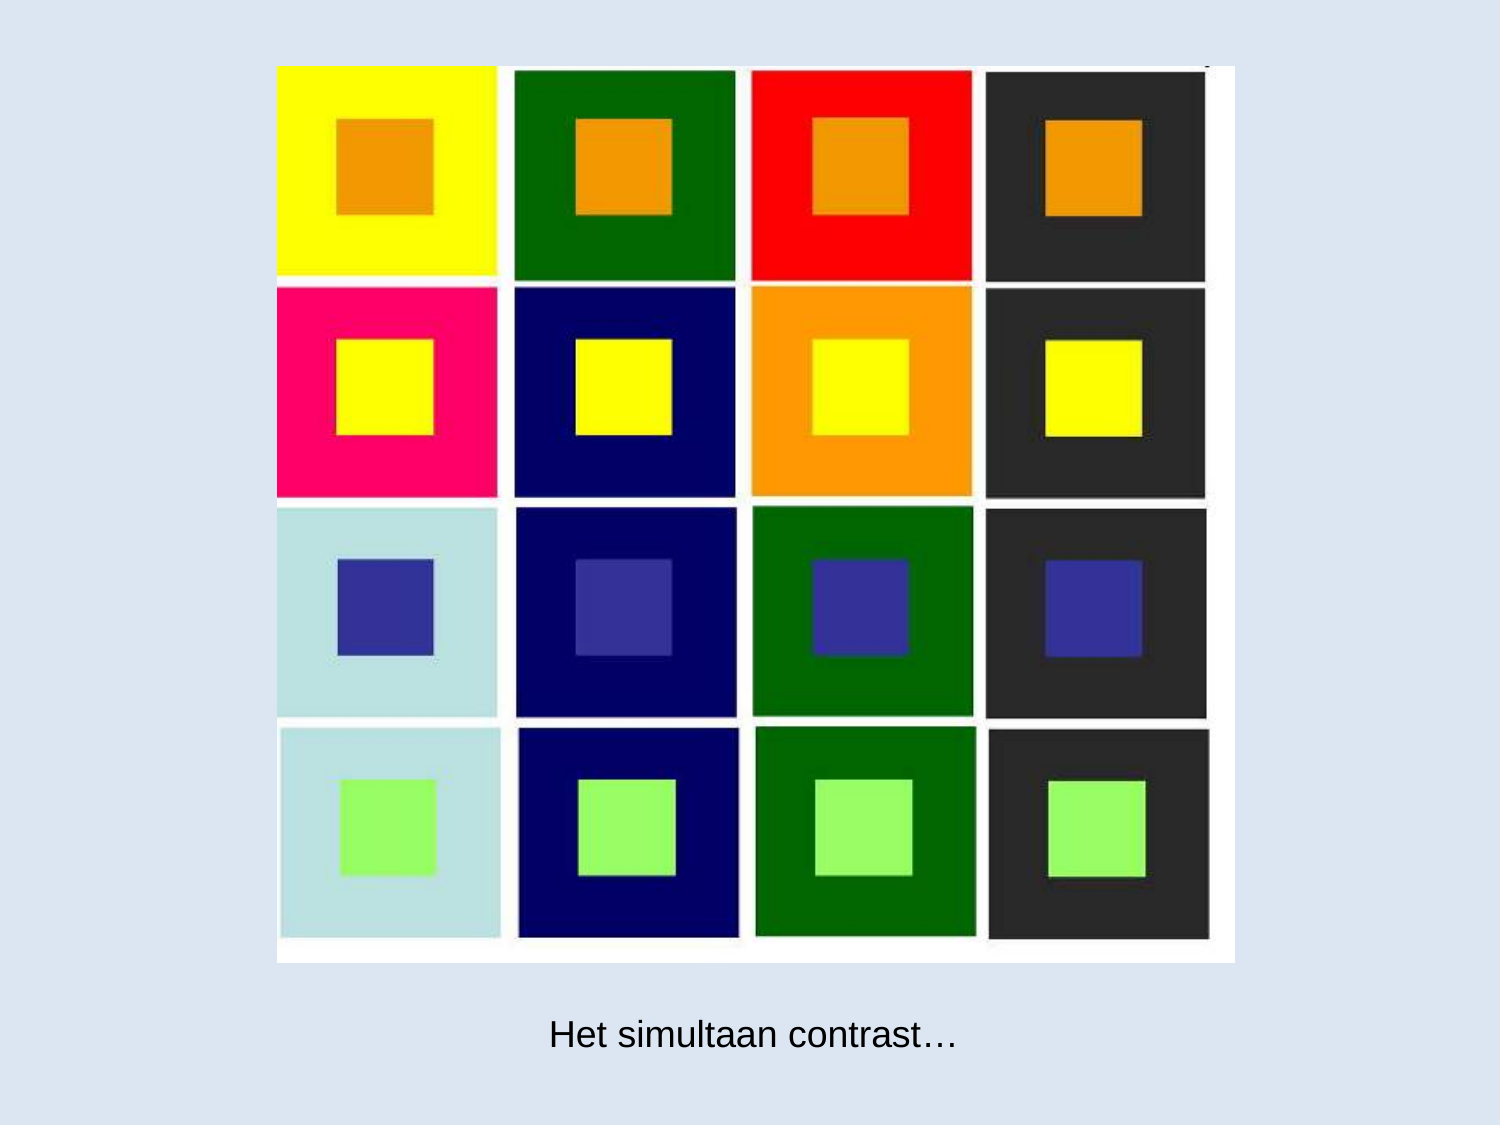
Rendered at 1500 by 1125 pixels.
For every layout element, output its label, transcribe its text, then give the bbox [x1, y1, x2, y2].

picture [277, 66, 1235, 964]
text_box Het simultaan contrast… [534, 1002, 974, 1063]
